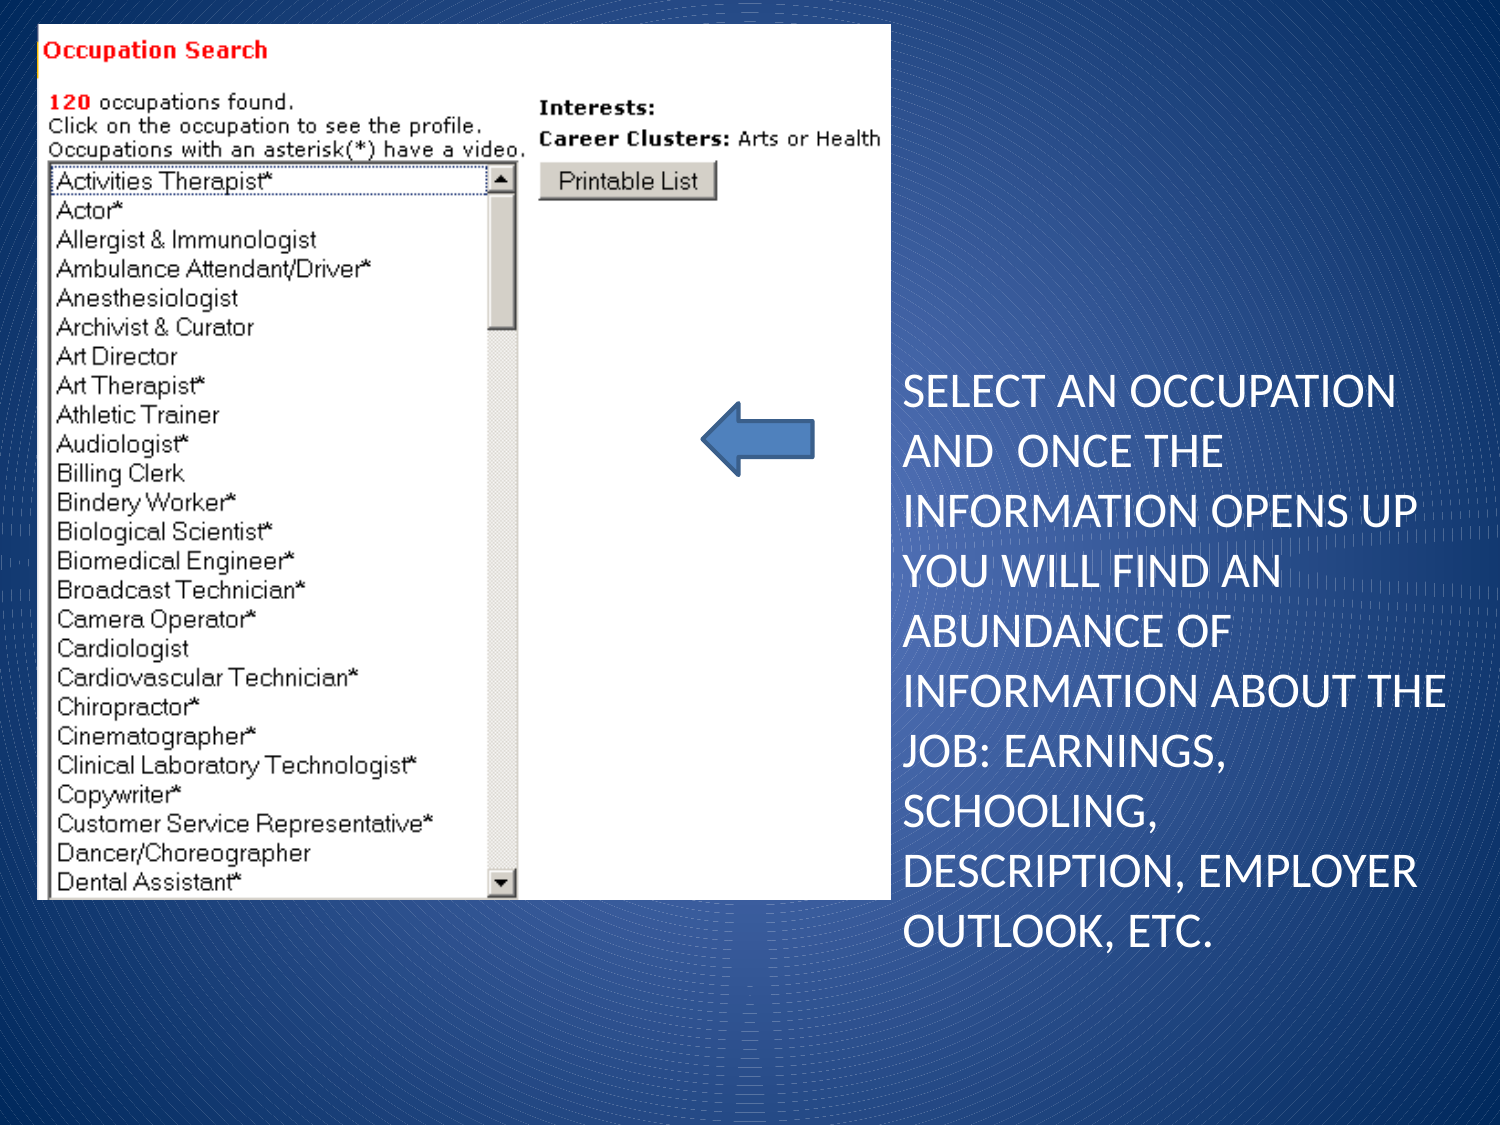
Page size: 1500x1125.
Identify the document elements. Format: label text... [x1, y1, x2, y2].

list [37, 24, 891, 901]
text_box SELECT AN OCCUPATION AND ONCE THE INFORMATION OPENS UP YOU WILL FIND AN ABUNDANCE OF INFORMATION ABOUT THE JOB: EARNINGS, SCHOOLING, DESCRIPTION, EMPLOYER OUTLOOK, ETC. [887, 349, 1463, 965]
